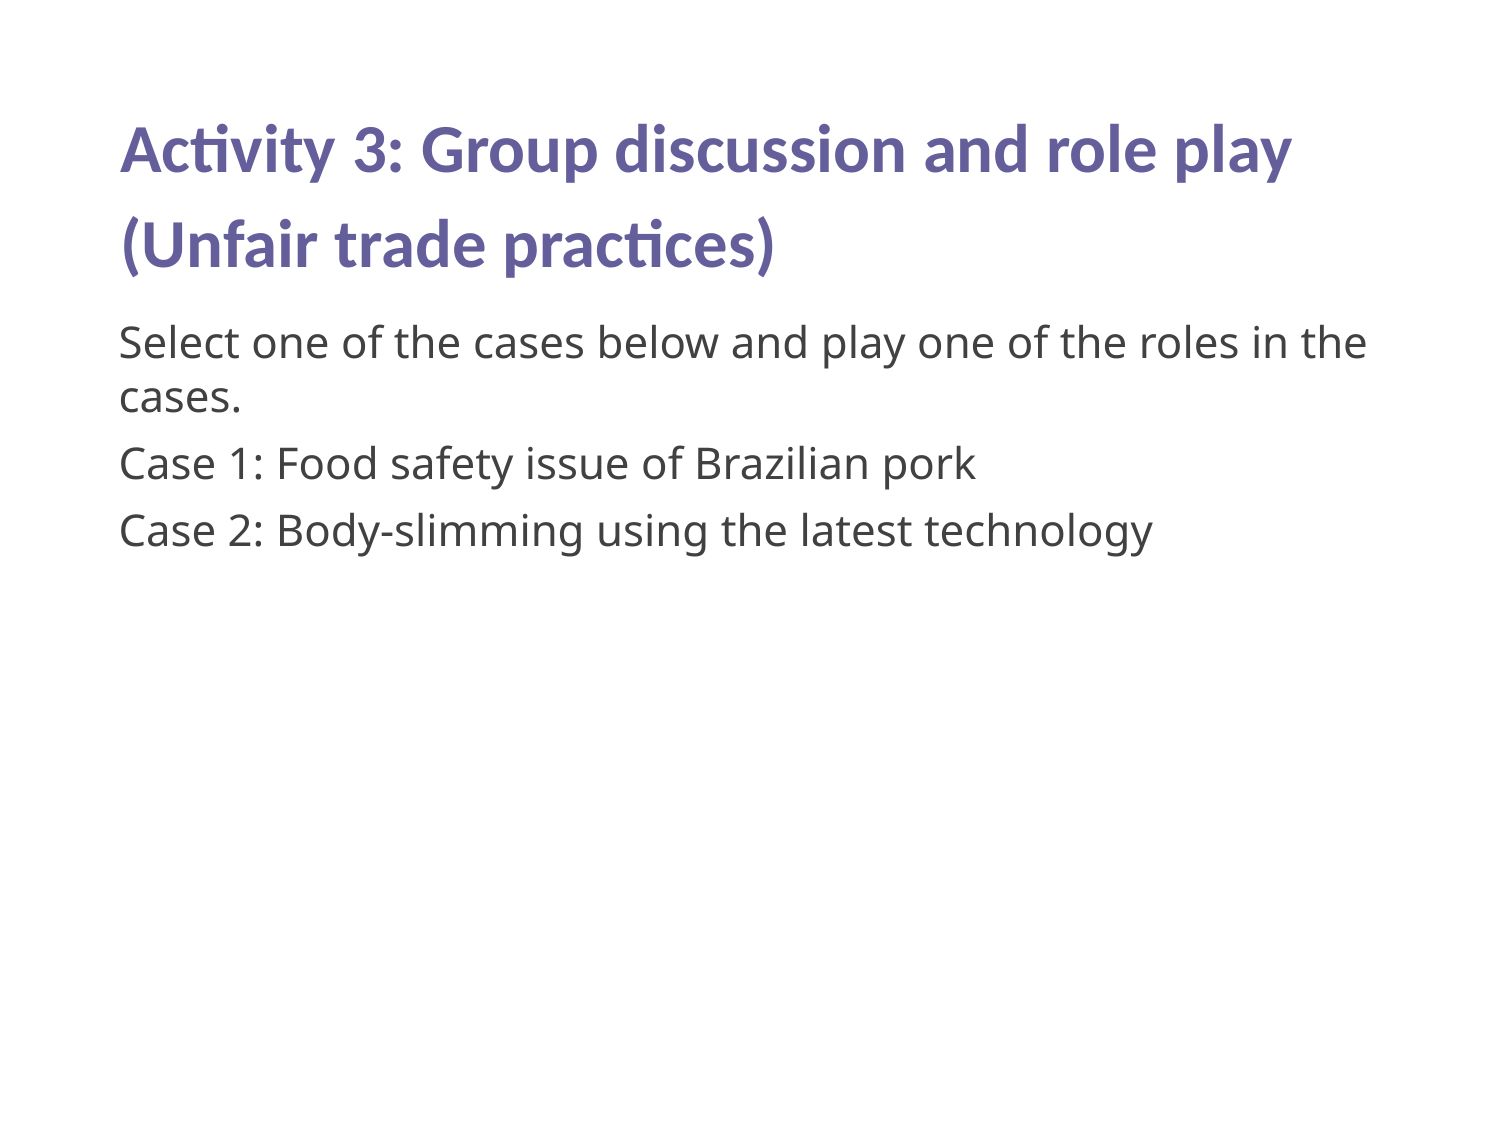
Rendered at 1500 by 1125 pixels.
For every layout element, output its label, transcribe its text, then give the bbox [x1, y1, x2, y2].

list Activity 3: Group discussion and role play (Unfair trade practices) [119, 113, 1382, 308]
list Select one of the cases below and play one of the roles in the cases. Case 1: Food safety issue of Brazilian pork Case 2: Body-slimming using the latest technology [118, 312, 1379, 604]
